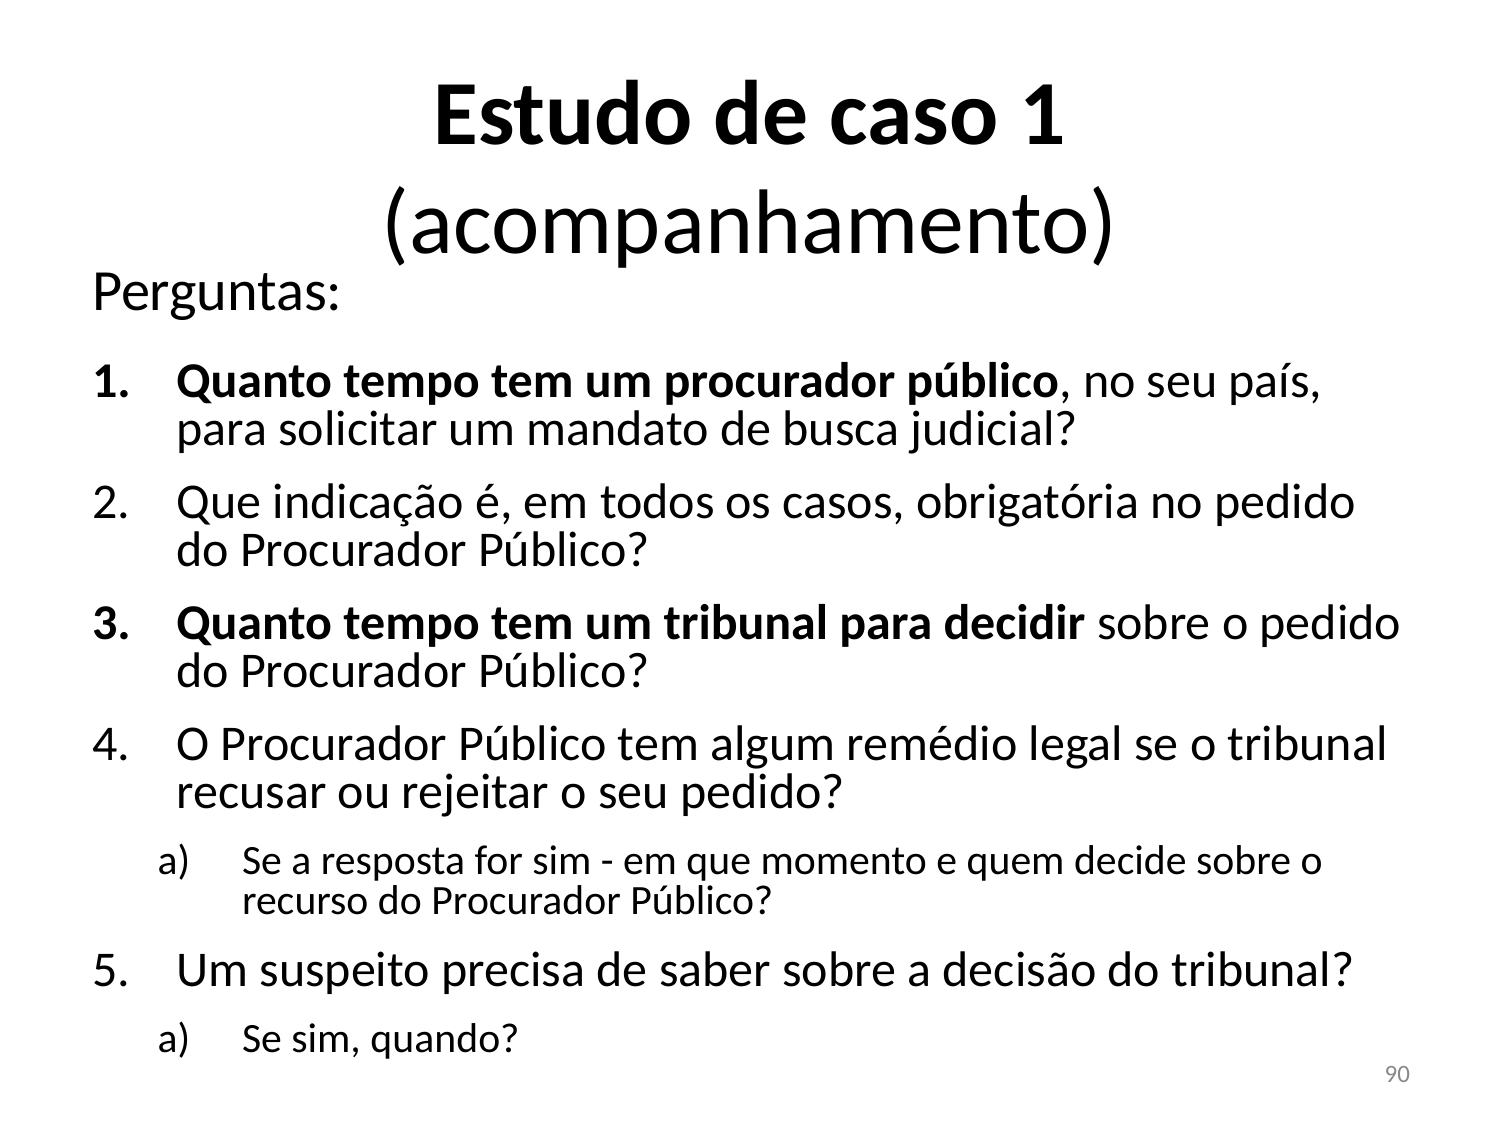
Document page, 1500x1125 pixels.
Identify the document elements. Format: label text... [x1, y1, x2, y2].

slide_number 90 [1074, 1042, 1425, 1103]
list Perguntas: Quanto tempo tem um procurador público, no seu país, para solicitar um mandato de busca judicial? Que indicação é, em todos os casos, obrigatória no pedido do Procurador Público? Quanto tempo tem um tribunal para decidir sobre o pedido do Procurador Público? O Procurador Público tem algum remédio legal se o tribunal recusar ou rejeitar o seu pedido? Se a resposta for sim - em que momento e quem decide sobre o recurso do Procurador Público? Um suspeito precisa de saber sobre a decisão do tribunal? Se sim, quando? [77, 258, 1428, 1080]
title Estudo de caso 1 (acompanhamento) [75, 45, 1425, 187]
